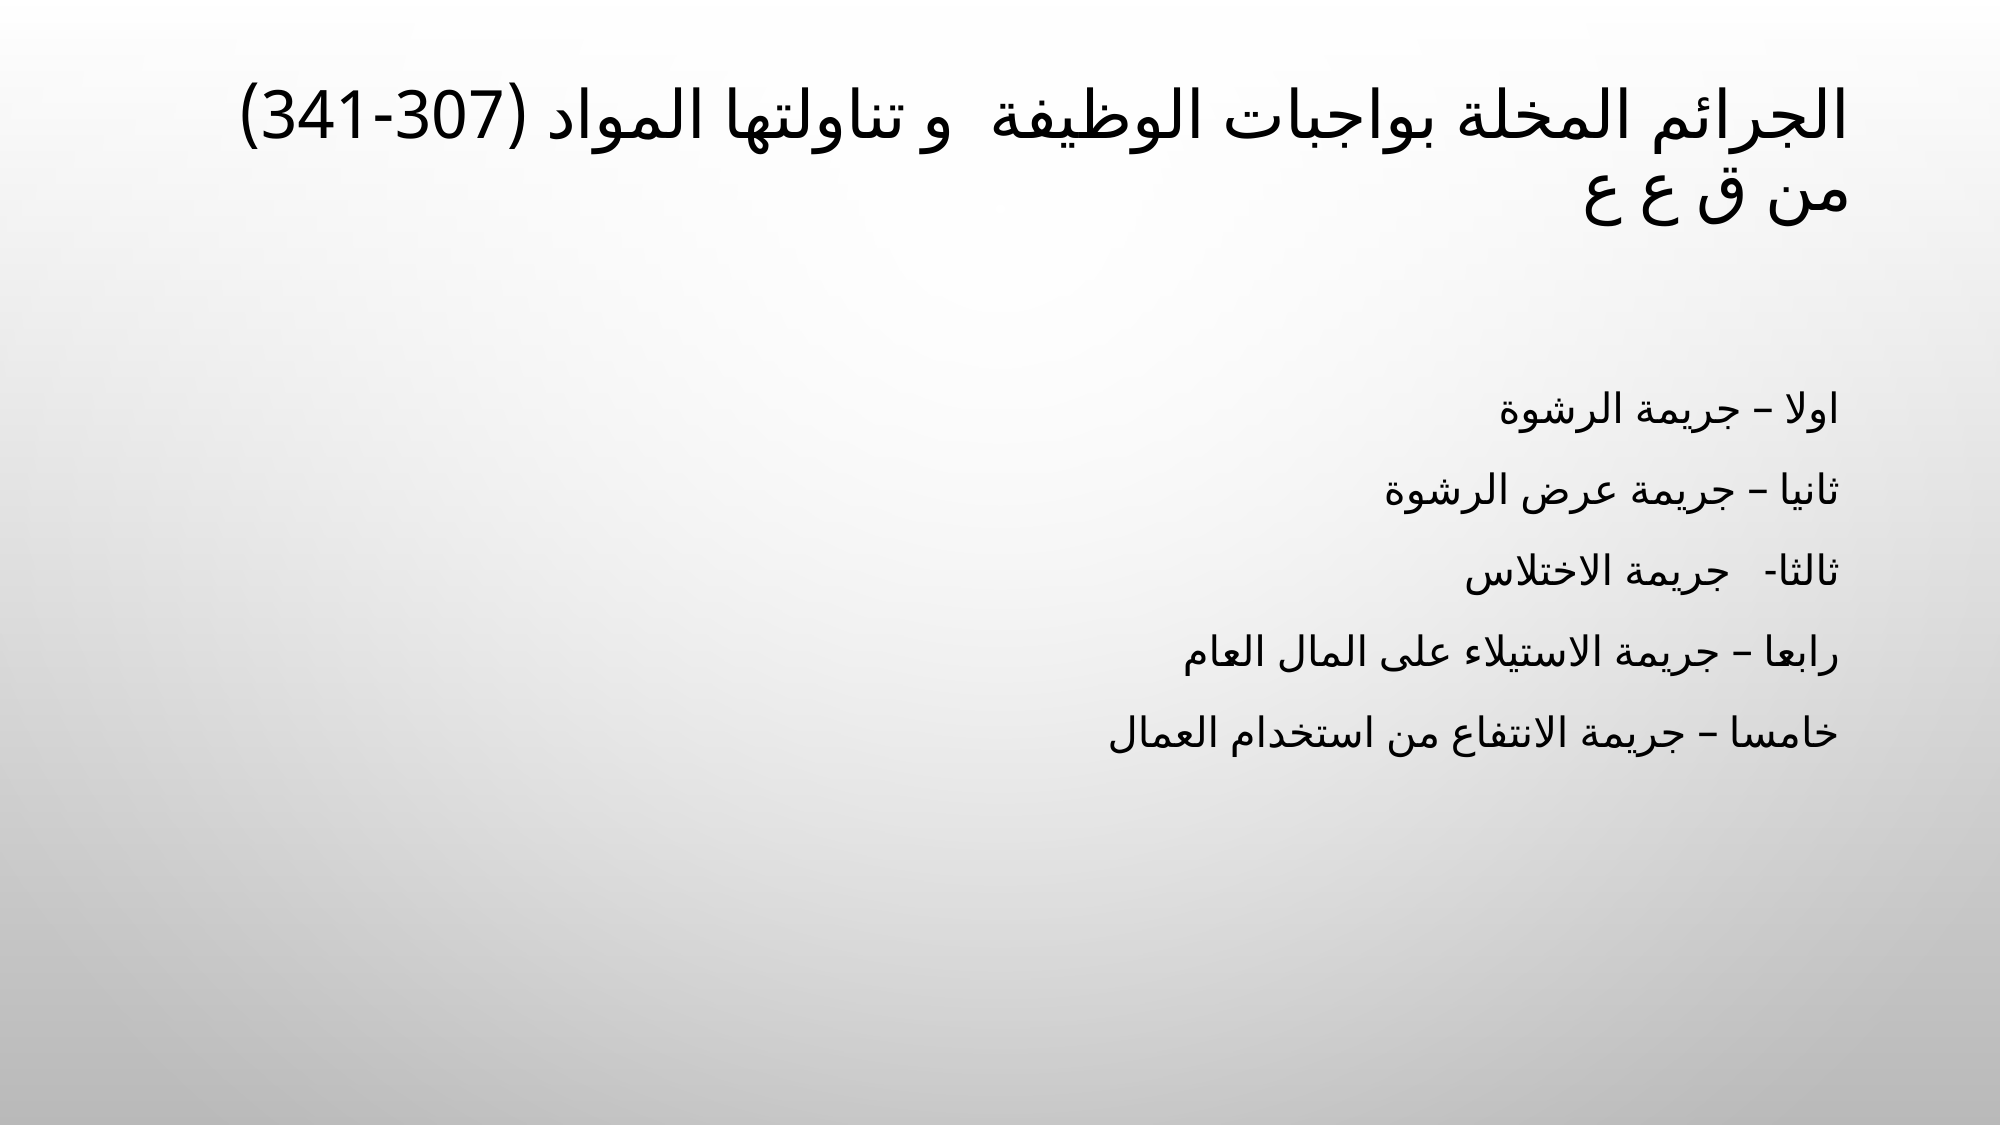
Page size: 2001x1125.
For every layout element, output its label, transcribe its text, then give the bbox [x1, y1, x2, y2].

list اولا – جريمة الرشوة ثانيا – جريمة عرض الرشوة ثالثا- جريمة الاختلاس رابعا – جريمة الاستيلاء على المال العام خامسا – جريمة الانتفاع من استخدام العمال [134, 364, 1866, 962]
title الجرائم المخلة بواجبات الوظيفة و تناولتها المواد (307-341) من ق ع ع [132, 73, 1868, 233]
picture [0, 0, 2000, 1125]
